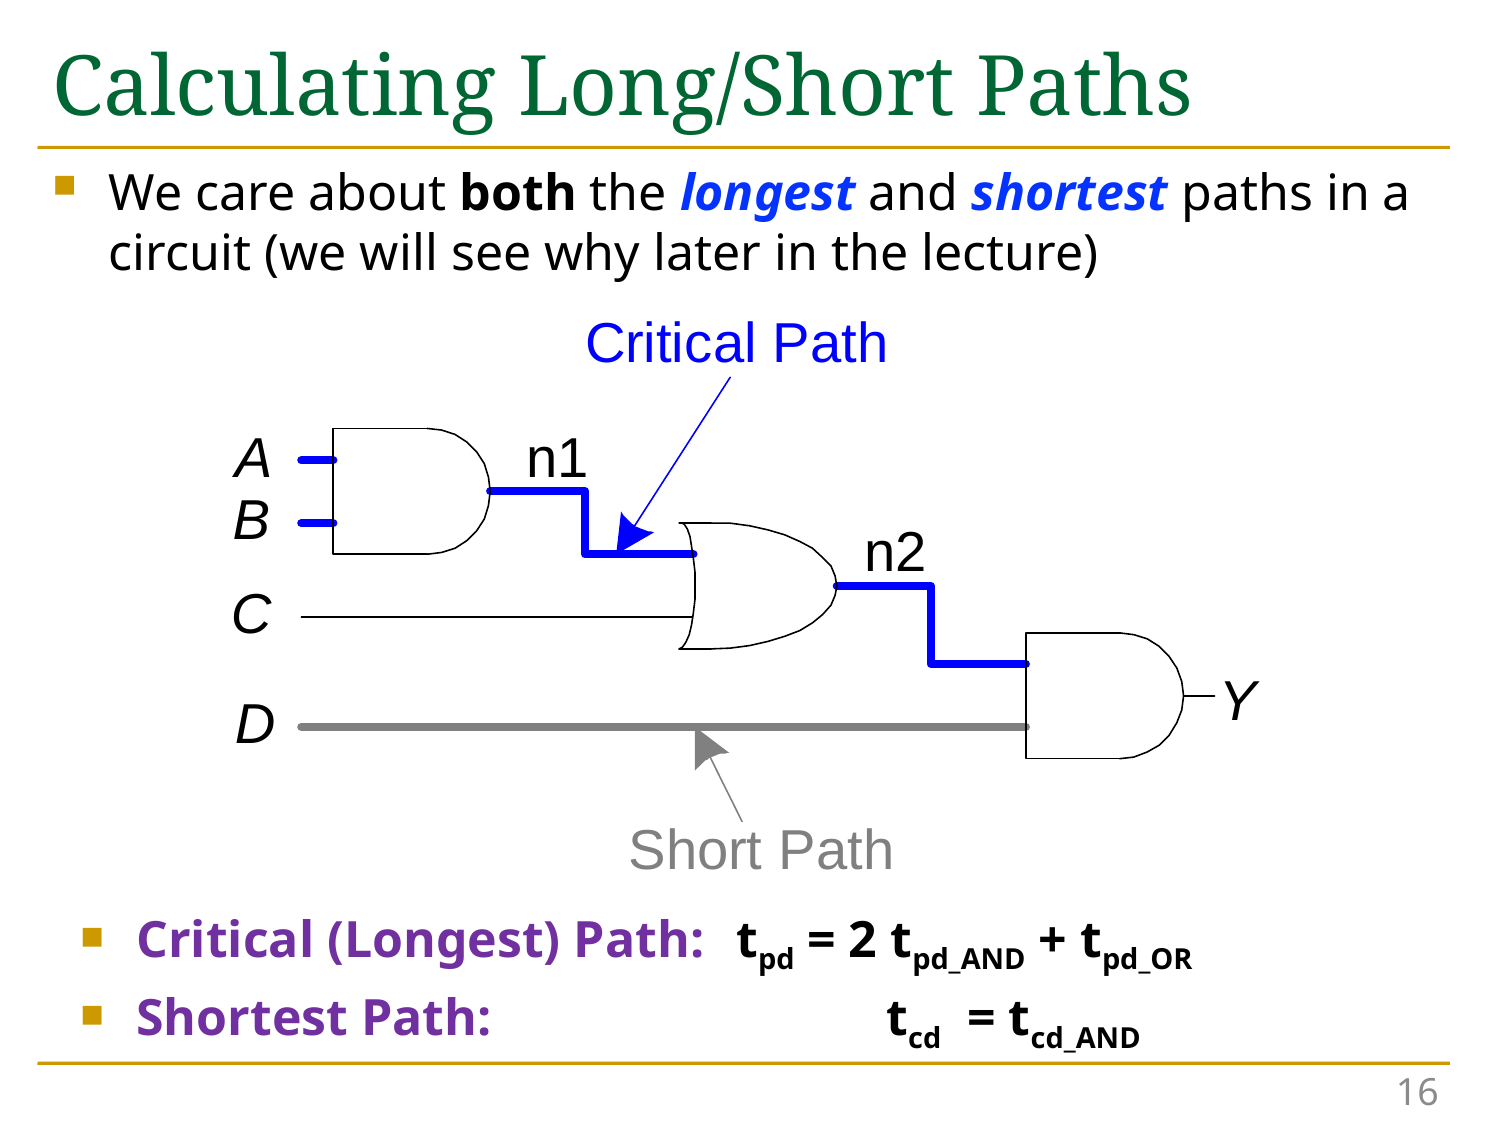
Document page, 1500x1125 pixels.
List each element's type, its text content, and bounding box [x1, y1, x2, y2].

text_box We care about both the longest and shortest paths in a circuit (we will see why later in the lecture) [37, 152, 1454, 380]
list Critical (Longest) Path: tpd = 2 tpd_AND + tpd_OR Shortest Path: tcd = tcd_AND [65, 900, 1450, 1063]
title Calculating Long/Short Paths [37, 24, 1450, 152]
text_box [195, 274, 1296, 923]
slide_number 16 [1116, 1063, 1454, 1124]
